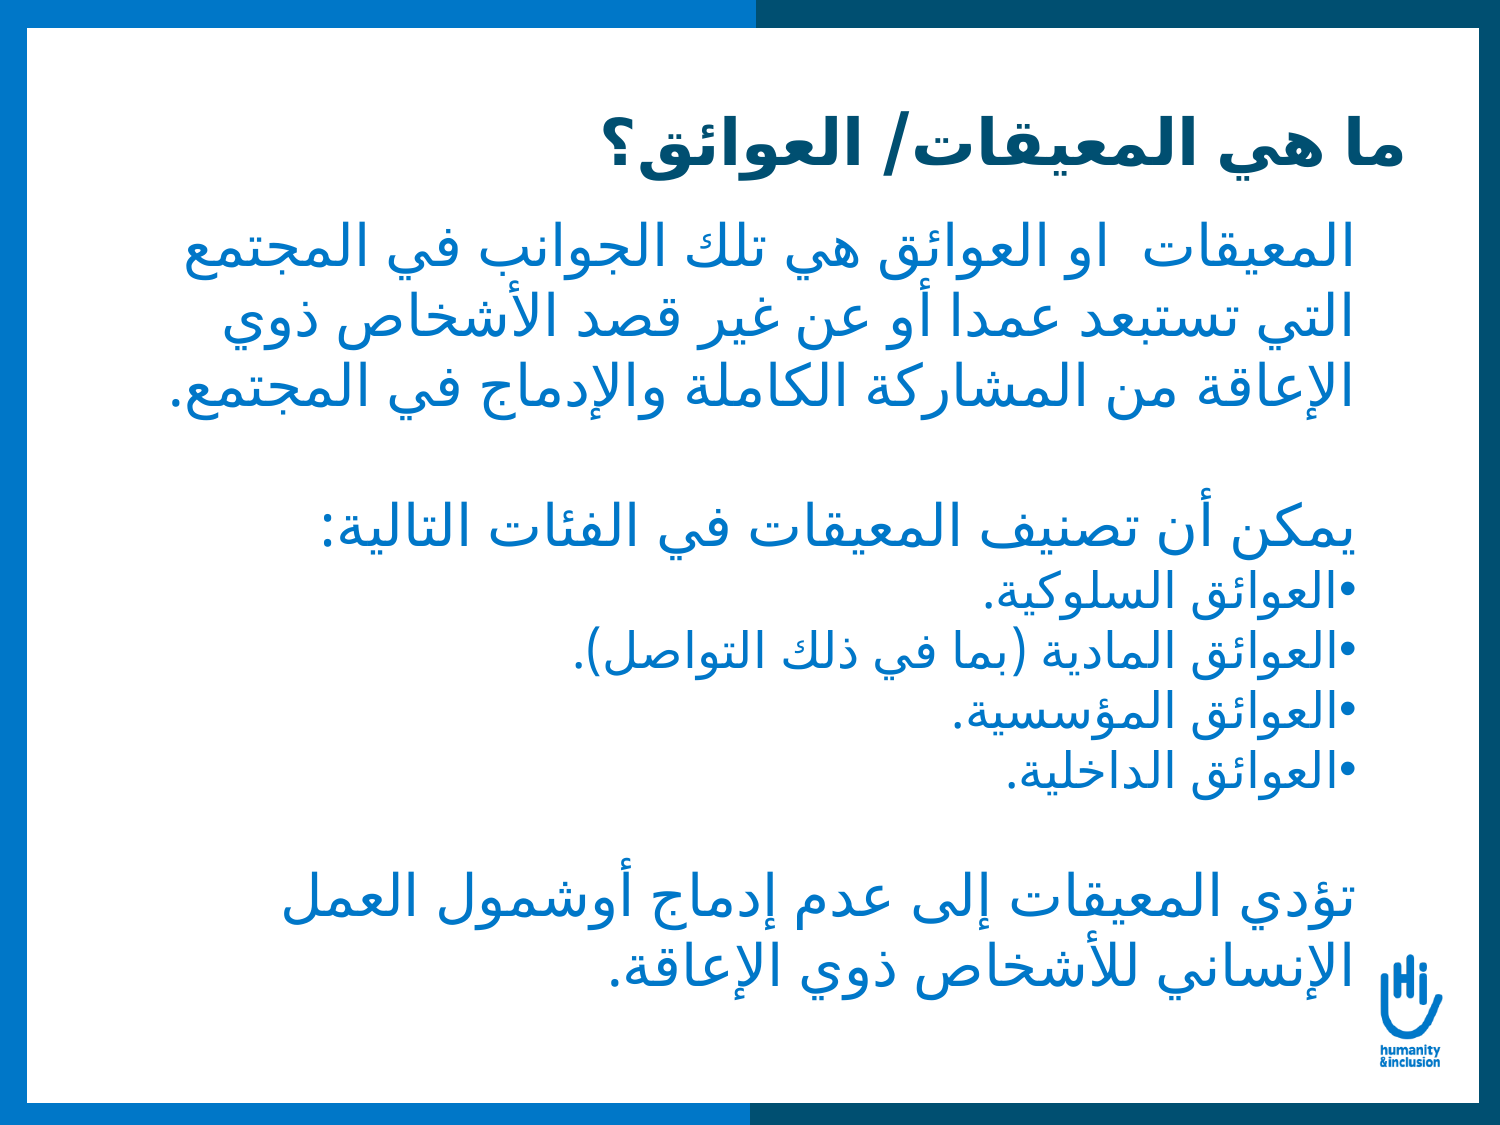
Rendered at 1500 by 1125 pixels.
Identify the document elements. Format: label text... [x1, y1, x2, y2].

text_box المعيقات او العوائق هي تلك الجوانب في المجتمع التي تستبعد عمدا أو عن غير قصد الأشخاص ذوي الإعاقة من المشاركة الكاملة والإدماج في المجتمع. يمكن أن تصنيف المعيقات في الفئات التالية: العوائق السلوكية. العوائق المادية (بما في ذلك التواصل). العوائق المؤسسية. العوائق الداخلية. تؤدي المعيقات إلى عدم إدماج أوشمول العمل الإنساني للأشخاص ذوي الإعاقة. [79, 200, 1372, 1006]
picture [1369, 942, 1451, 1078]
title ما هي المعيقات/ العوائق؟ [78, 49, 1420, 231]
